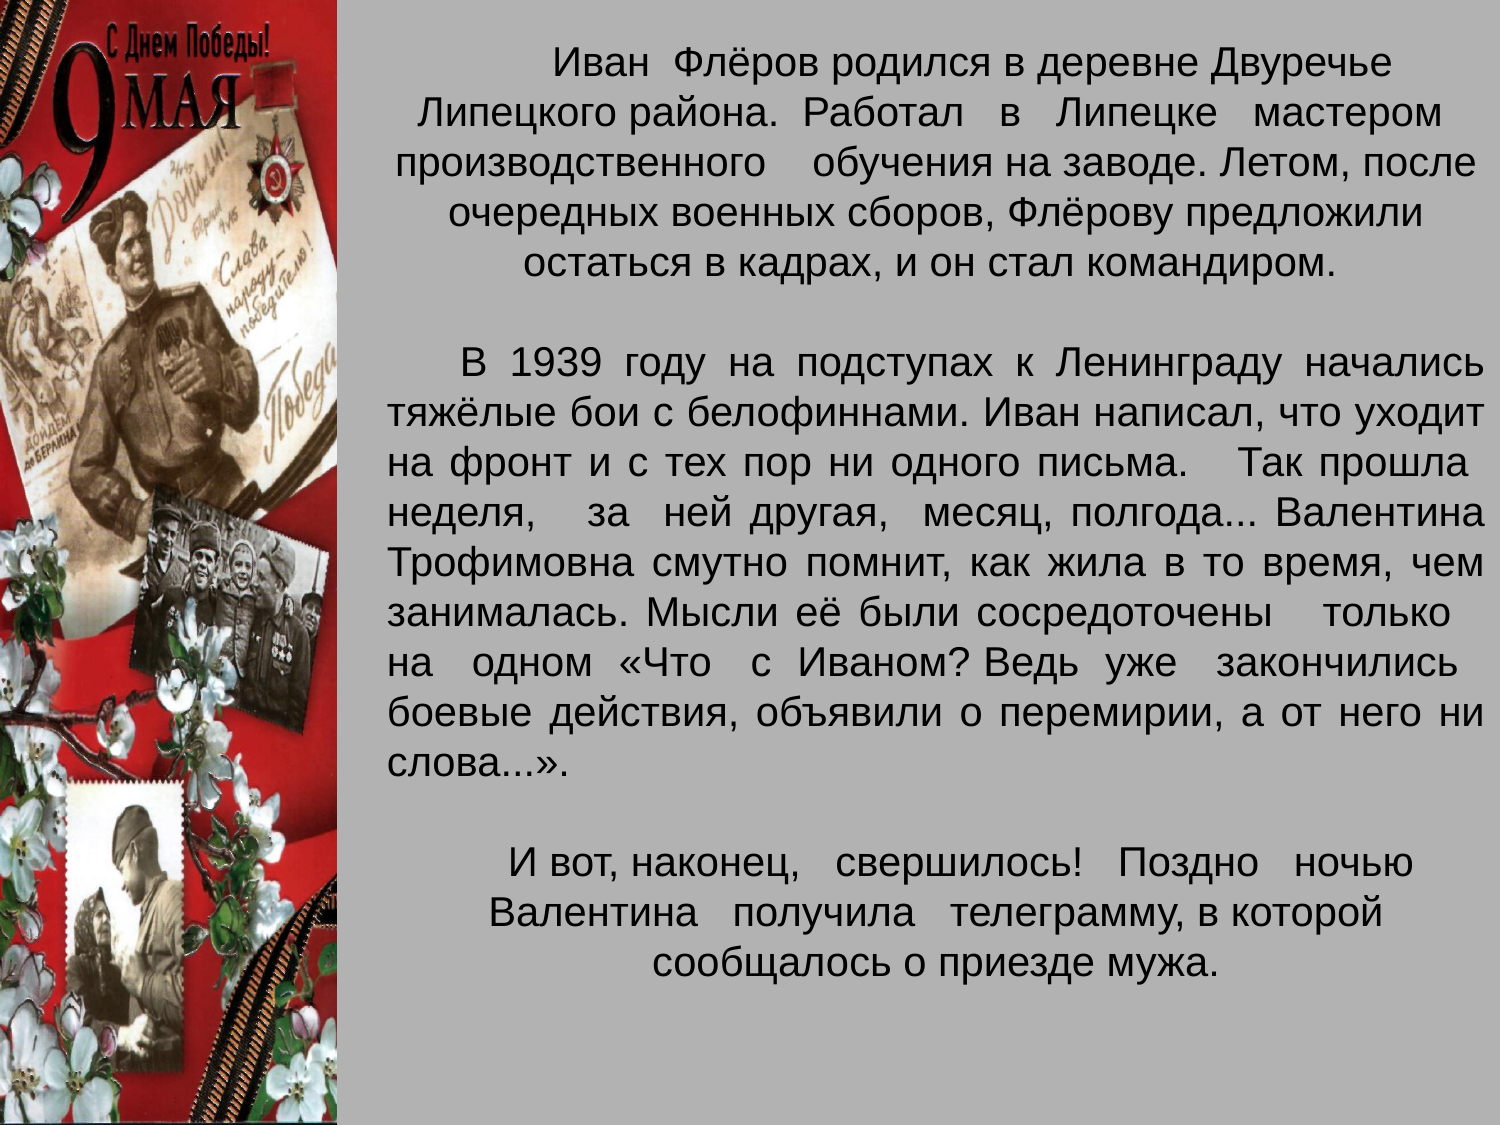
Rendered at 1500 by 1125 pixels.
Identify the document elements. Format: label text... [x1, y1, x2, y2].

picture [0, 0, 337, 1125]
list [359, 42, 1436, 1048]
text_box Иван Флёров родился в деревне Двуречье Липецкого района. Работал в Липецке мастером производственного обучения на заводе. Летом, после очередных военных сборов, Флёрову предложили остаться в кадрах, и он стал командиром. В 1939 году на подступах к Ленинграду начались тяжёлые бои с белофиннами. Иван написал, что уходит на фронт и с тех пор ни одного письма. Так прошла неделя, за ней другая, месяц, полгода... Валентина Трофимовна смутно помнит, как жила в то время, чем занималась. Мысли её были сосредоточены только на одном «Что с Иваном? Ведь уже закончились боевые действия, объявили о перемирии, а от него ни слова...». И вот, наконец, свершилось! Поздно ночью Валентина получила телеграмму, в которой сообщалось о приезде мужа. [372, 27, 1500, 1040]
